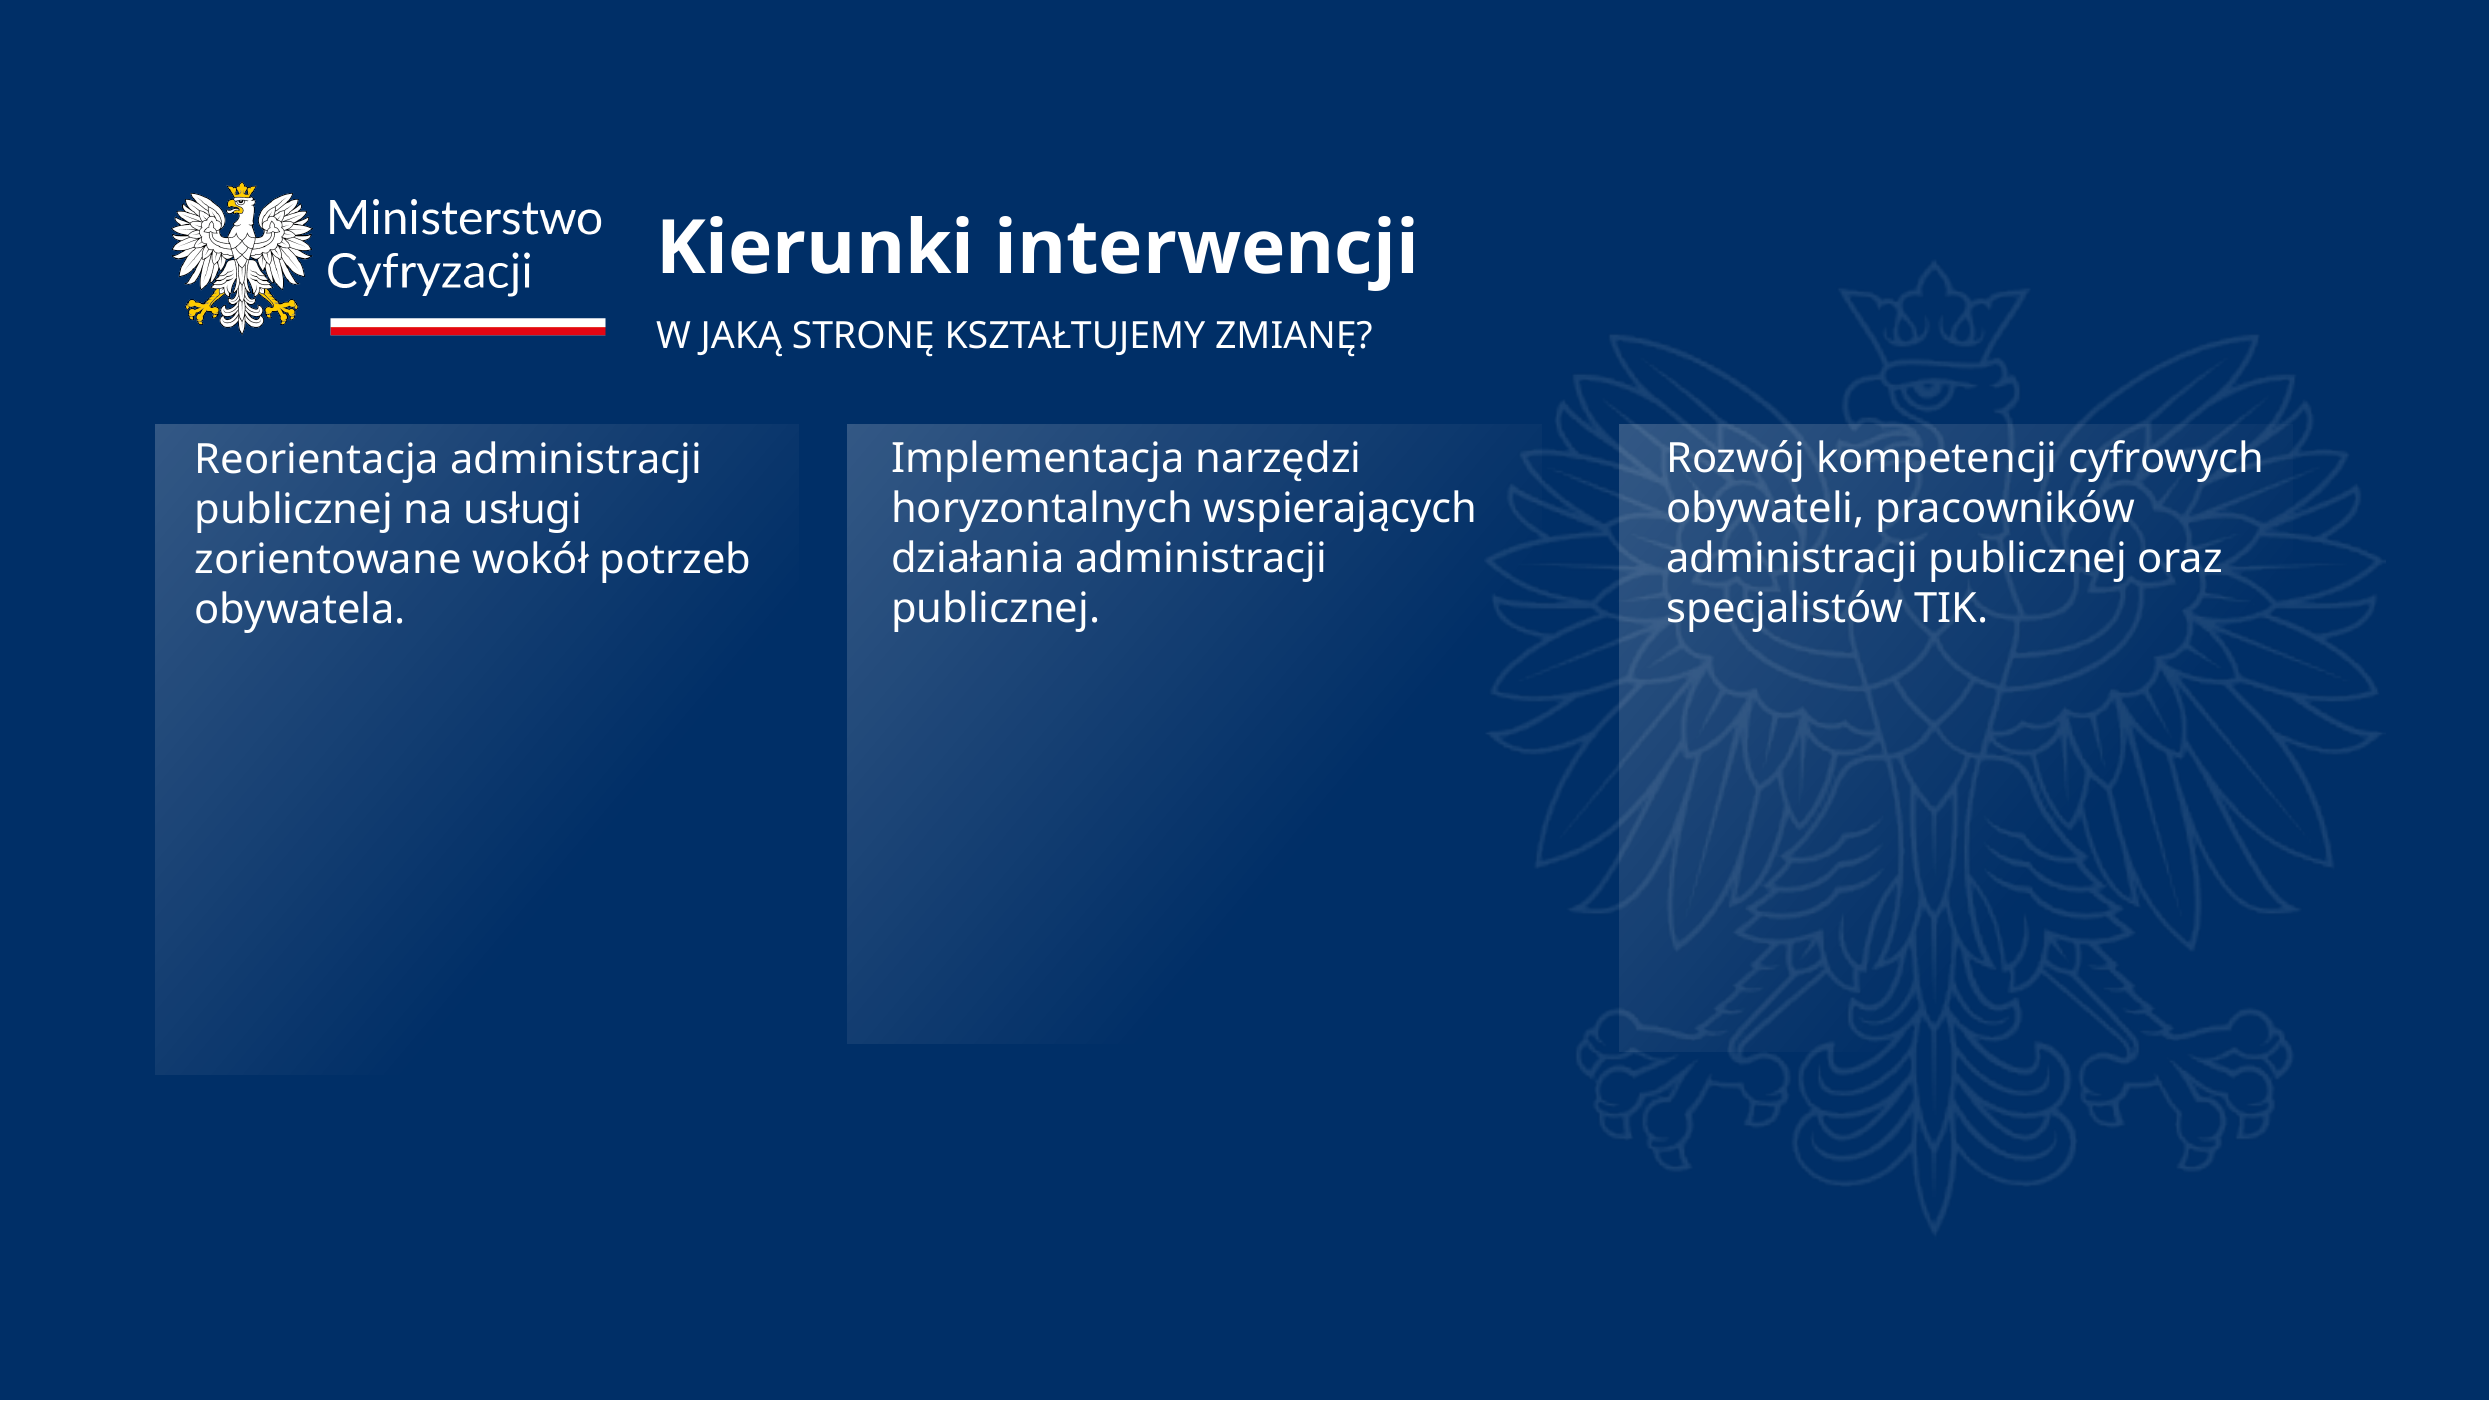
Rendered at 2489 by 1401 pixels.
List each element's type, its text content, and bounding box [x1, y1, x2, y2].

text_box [847, 423, 1542, 1192]
picture [135, 145, 641, 371]
picture [1484, 259, 2386, 1240]
title Kierunki interwencji W JAKĄ STRONĘ KSZTAŁTUJEMY ZMIANĘ? [656, 225, 2344, 356]
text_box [1619, 423, 2299, 1213]
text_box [154, 424, 799, 1168]
